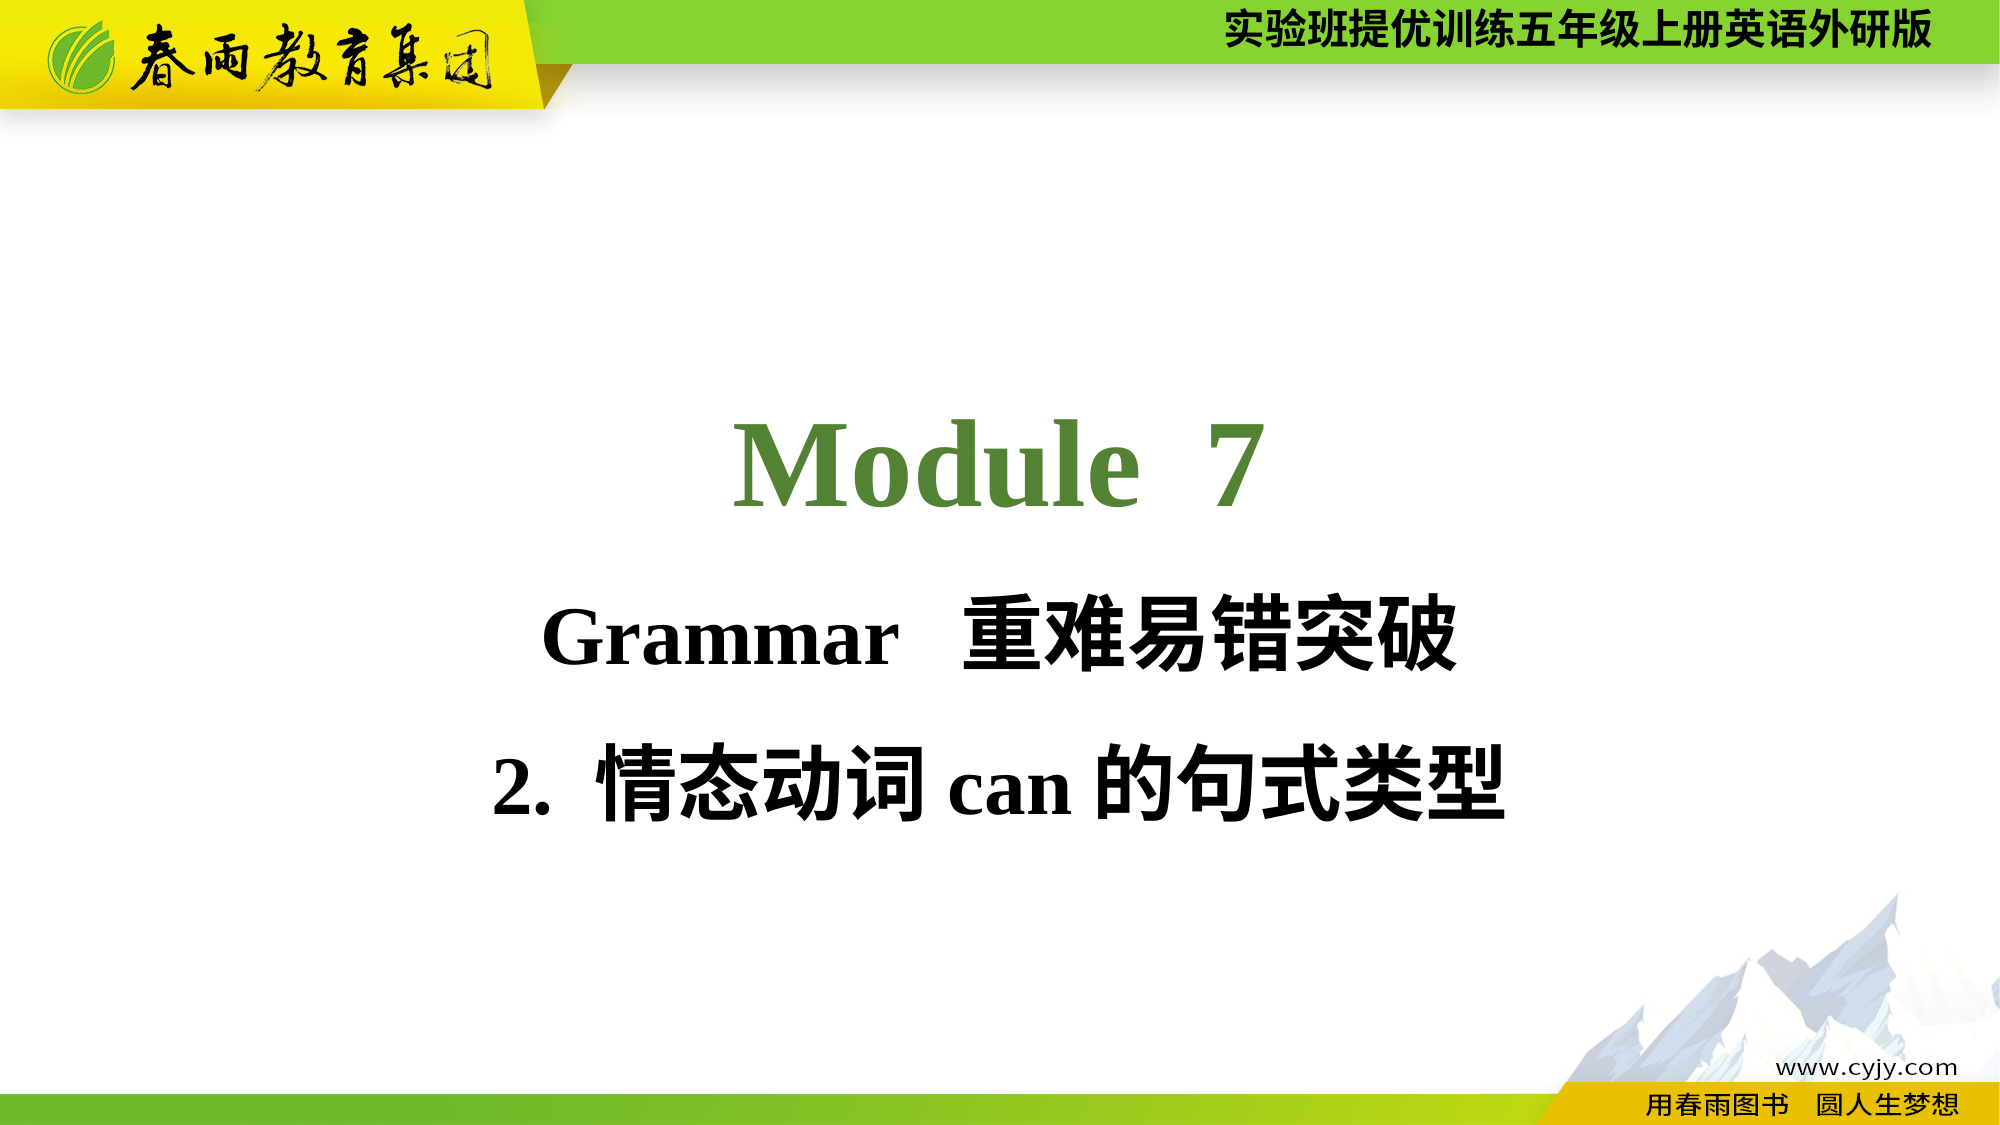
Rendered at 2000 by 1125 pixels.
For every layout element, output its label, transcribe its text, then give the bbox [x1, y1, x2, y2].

picture [0, 0, 2000, 298]
picture [0, 839, 2000, 1125]
text_box Module 7 Grammar 重难易错突破 2. 情态动词can的句式类型 [0, 298, 2000, 839]
